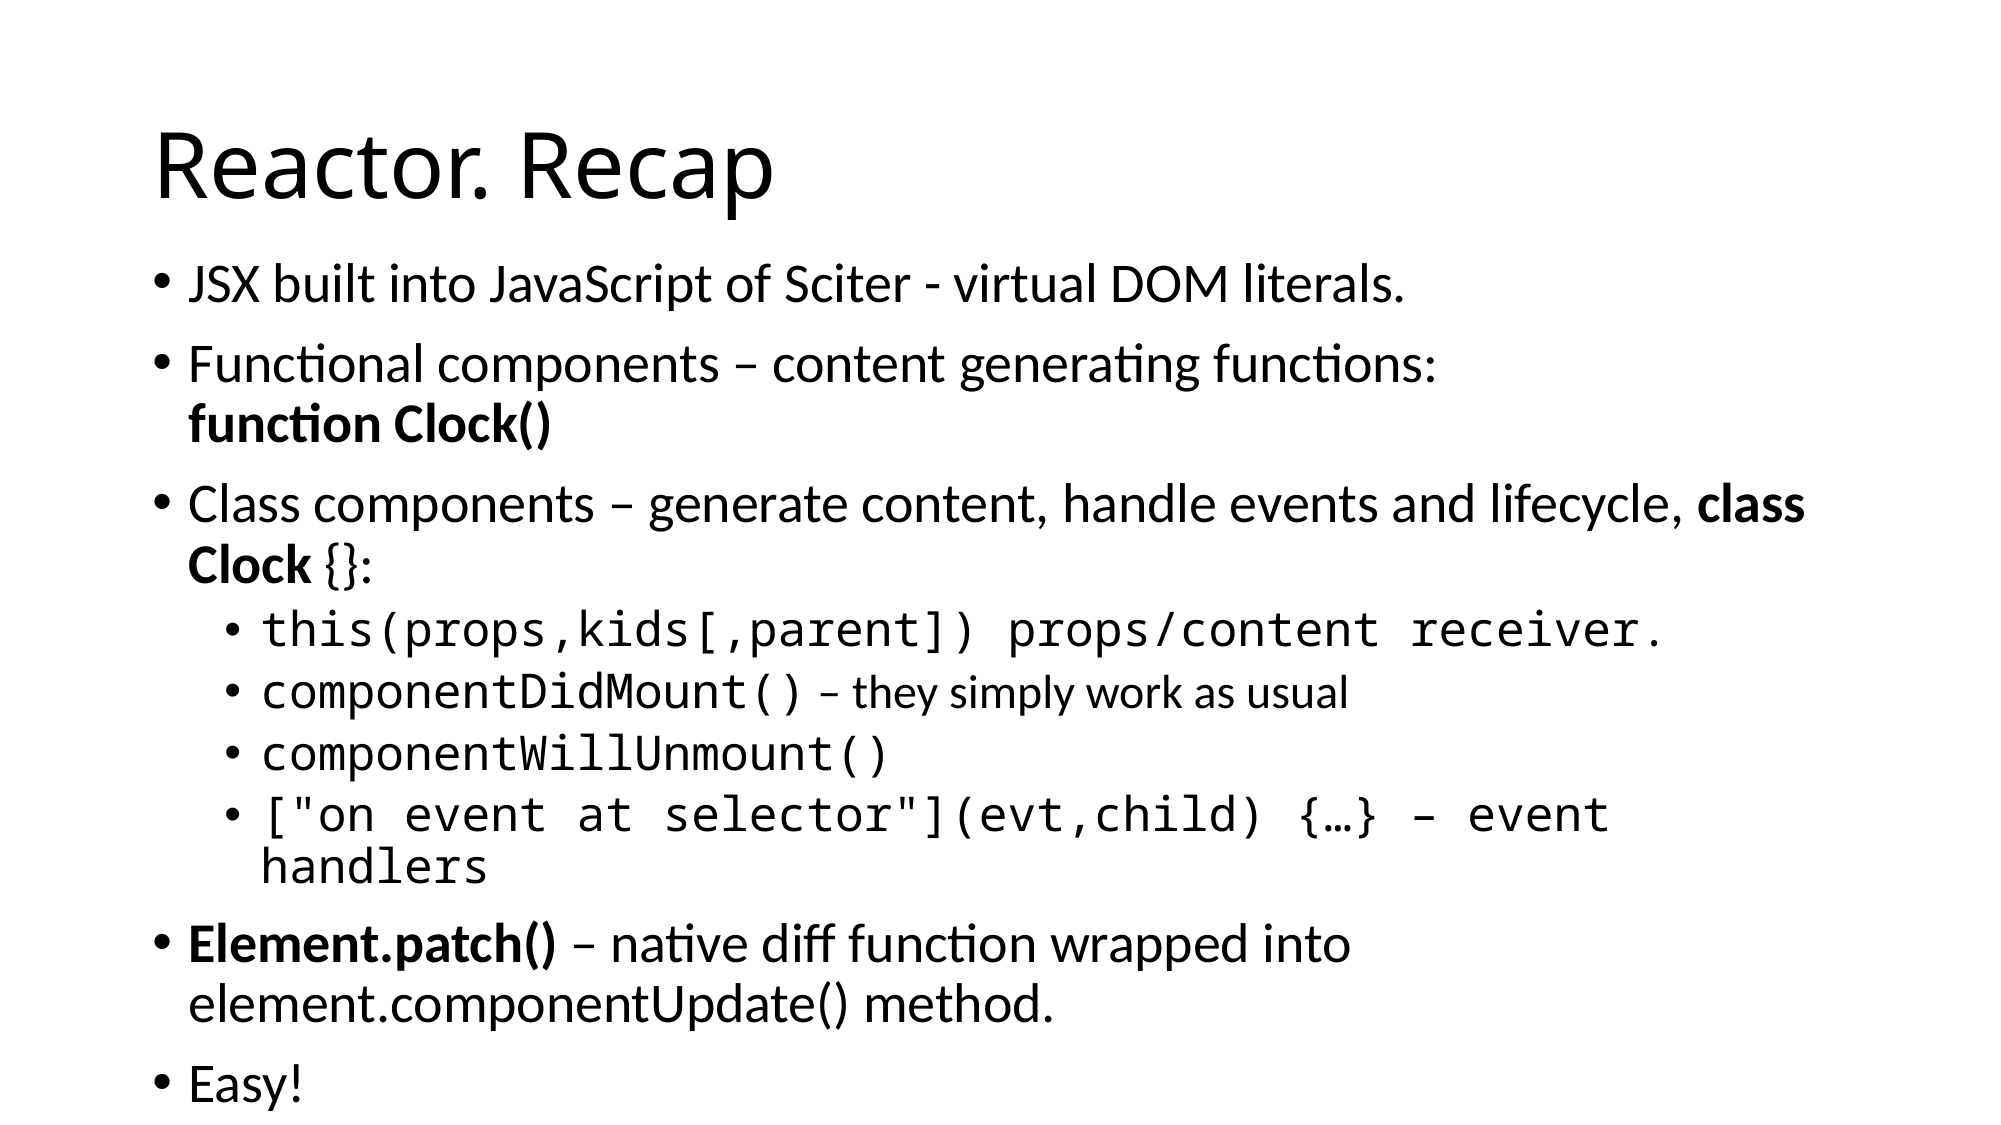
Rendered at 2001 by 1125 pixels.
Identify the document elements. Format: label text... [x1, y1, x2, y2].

list JSX built into JavaScript of Sciter - virtual DOM literals. Functional components – content generating functions: function Clock() Class components – generate content, handle events and lifecycle, class Clock {}: this(props,kids[,parent]) props/content receiver. componentDidMount() – they simply work as usual componentWillUnmount() ["on event at selector"](evt,child) {…} – event handlers Element.patch() – native diff function wrapped into element.componentUpdate() method. Easy! [137, 246, 1863, 1125]
title Reactor. Recap [137, 59, 1863, 246]
